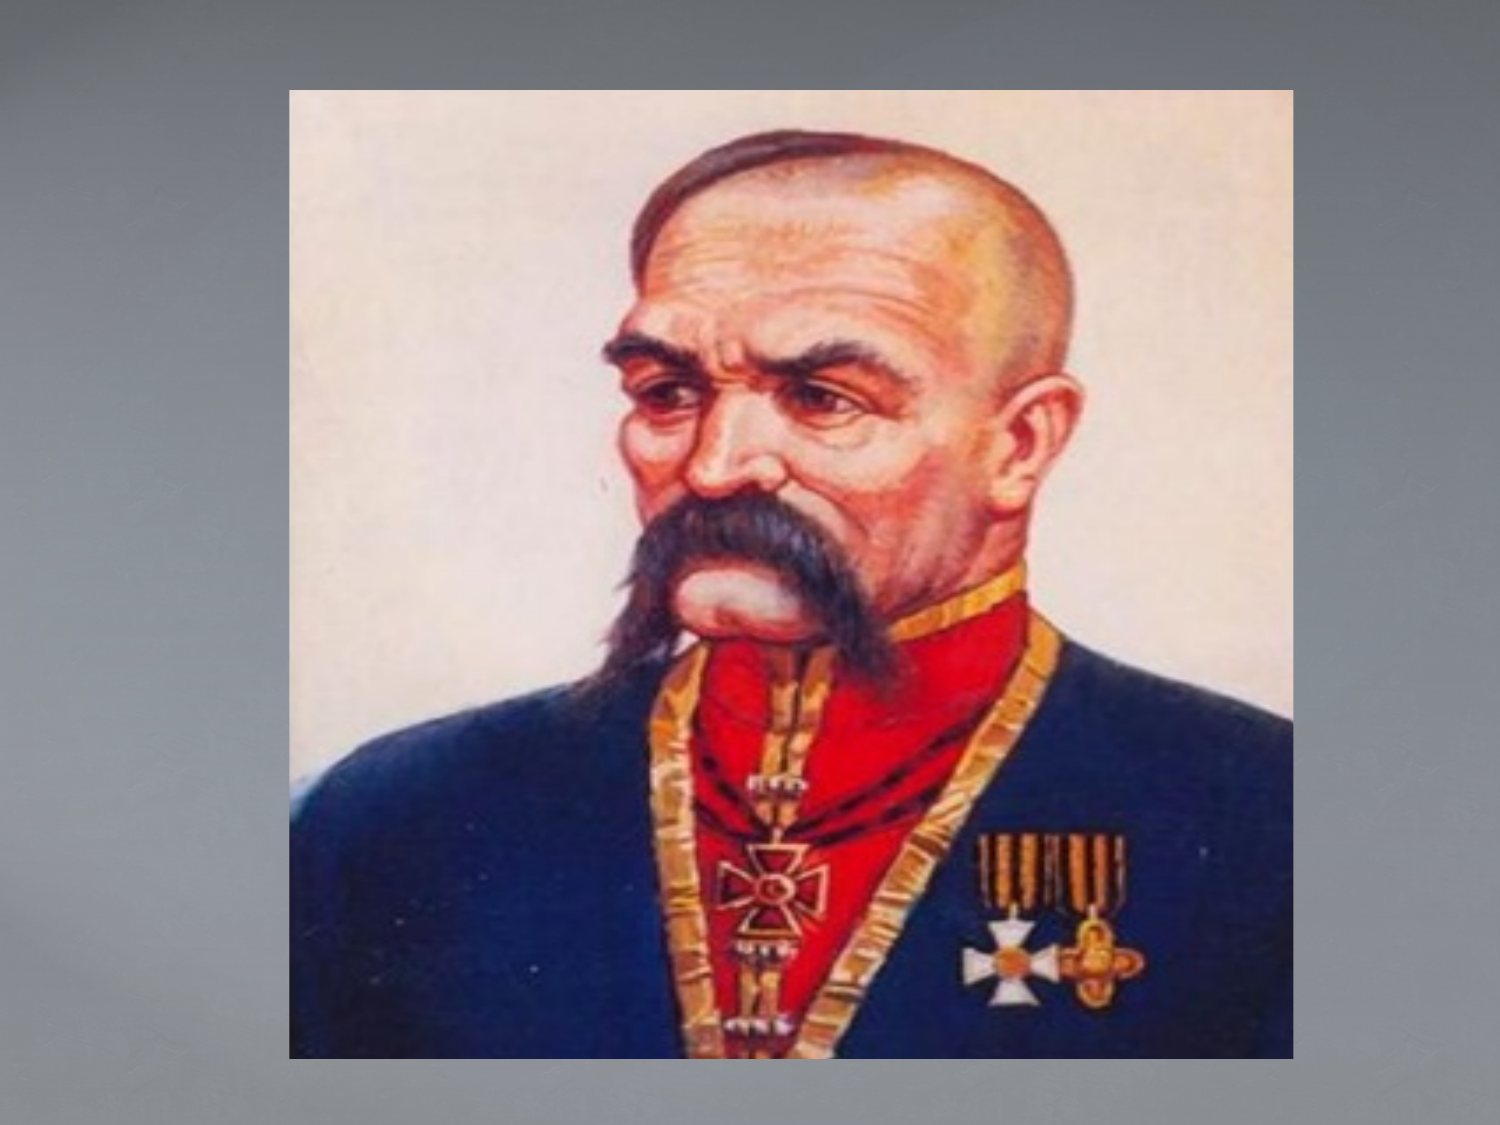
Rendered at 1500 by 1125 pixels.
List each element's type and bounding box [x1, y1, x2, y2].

picture [288, 89, 1294, 1060]
